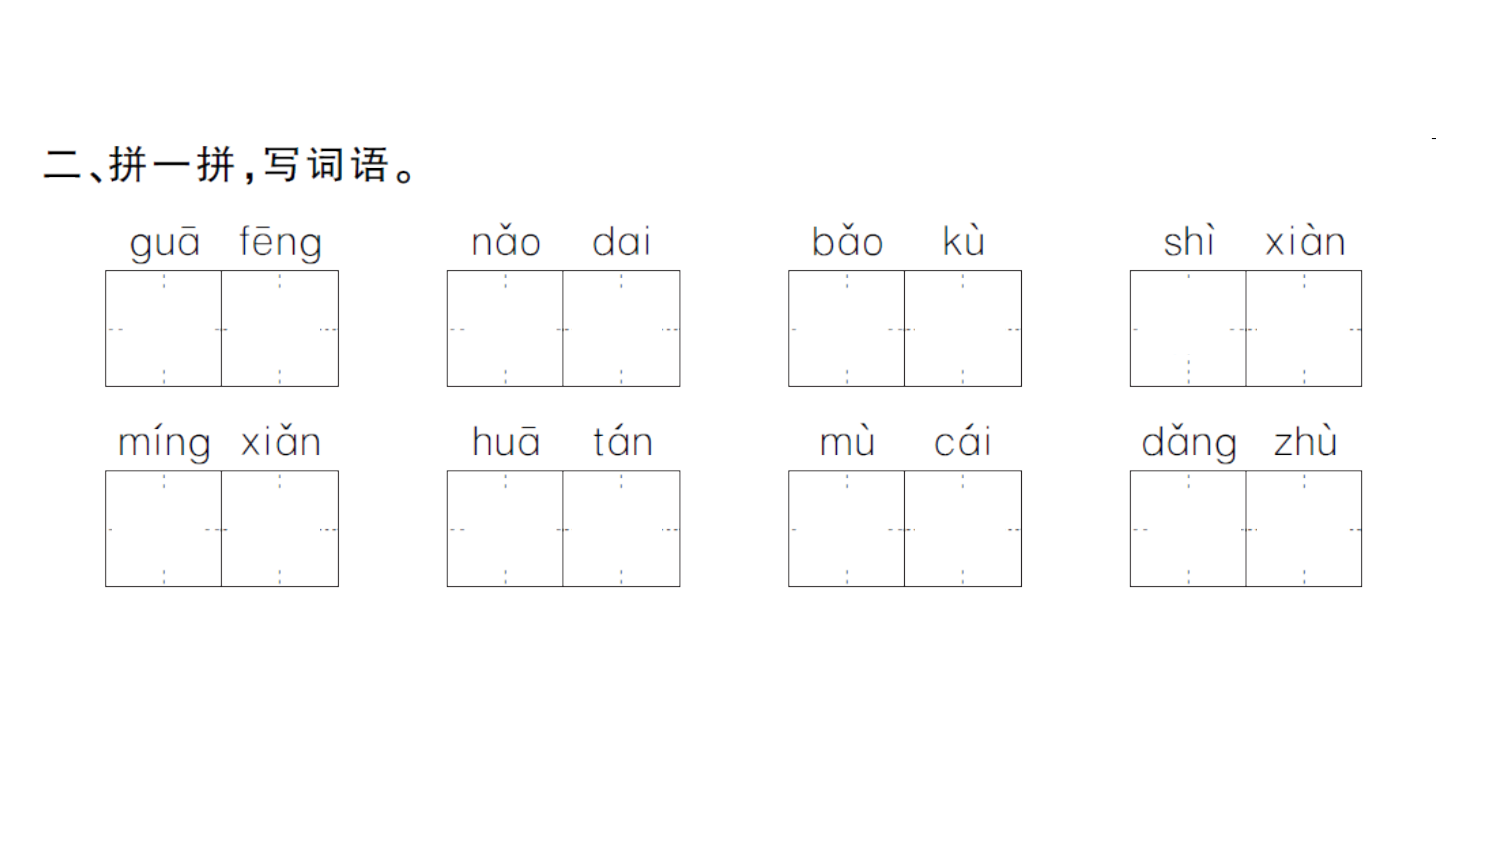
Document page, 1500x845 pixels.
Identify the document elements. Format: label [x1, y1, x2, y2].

picture [29, 138, 1436, 598]
